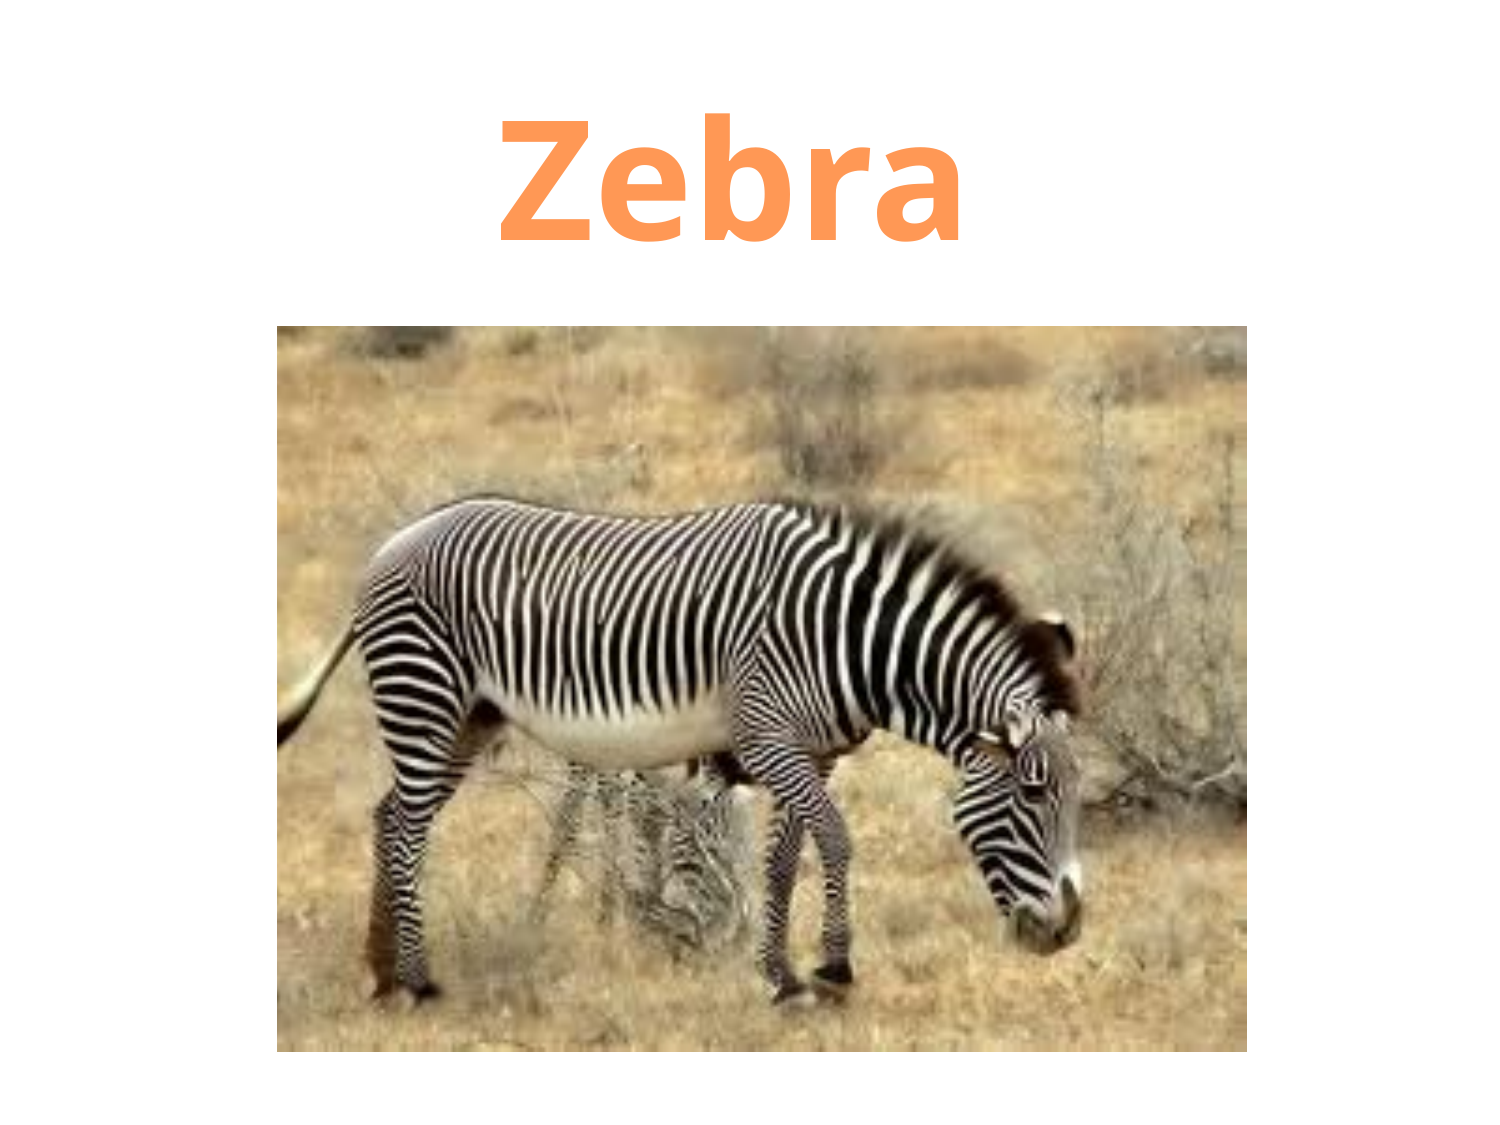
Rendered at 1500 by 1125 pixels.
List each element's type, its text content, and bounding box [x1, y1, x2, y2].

text_box Zebra [482, 66, 987, 282]
picture [277, 325, 1247, 1052]
